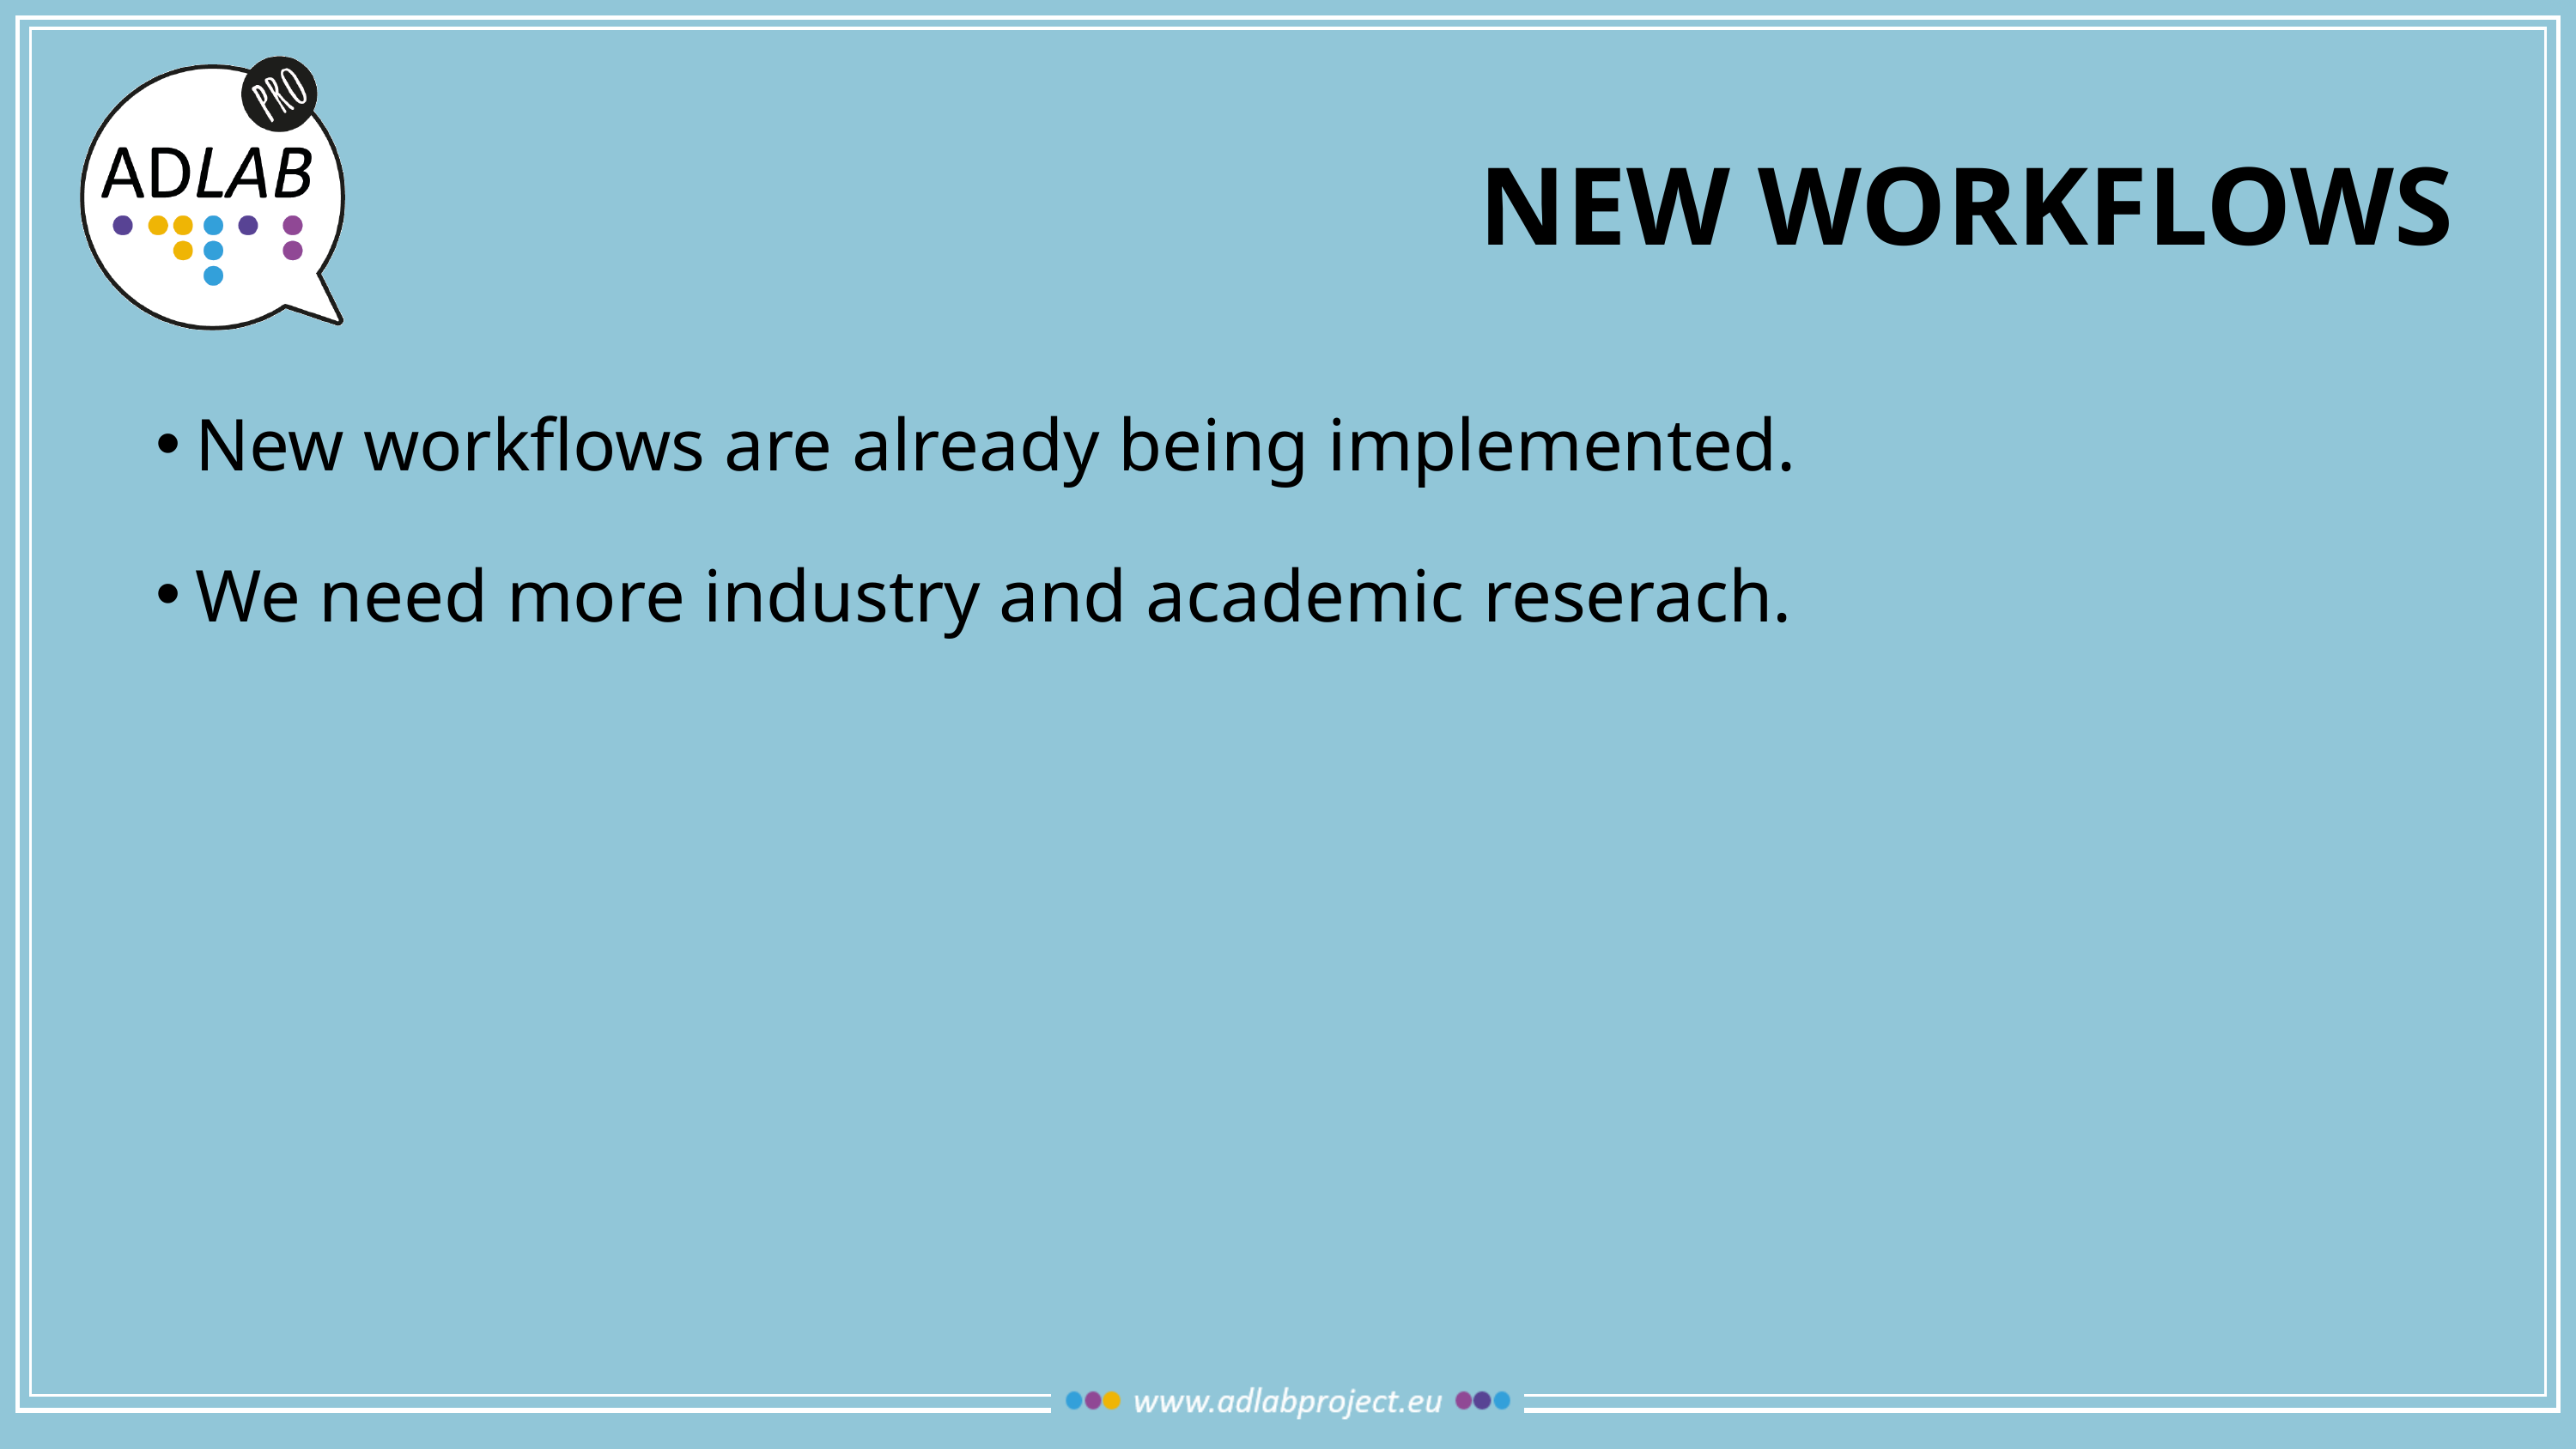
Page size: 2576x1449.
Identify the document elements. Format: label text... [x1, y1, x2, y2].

picture [1051, 1378, 1524, 1429]
list New workflows are already being implemented. We need more industry and academic reserach. [143, 350, 2467, 1056]
picture [72, 49, 353, 330]
title New workflows [384, 70, 2467, 350]
